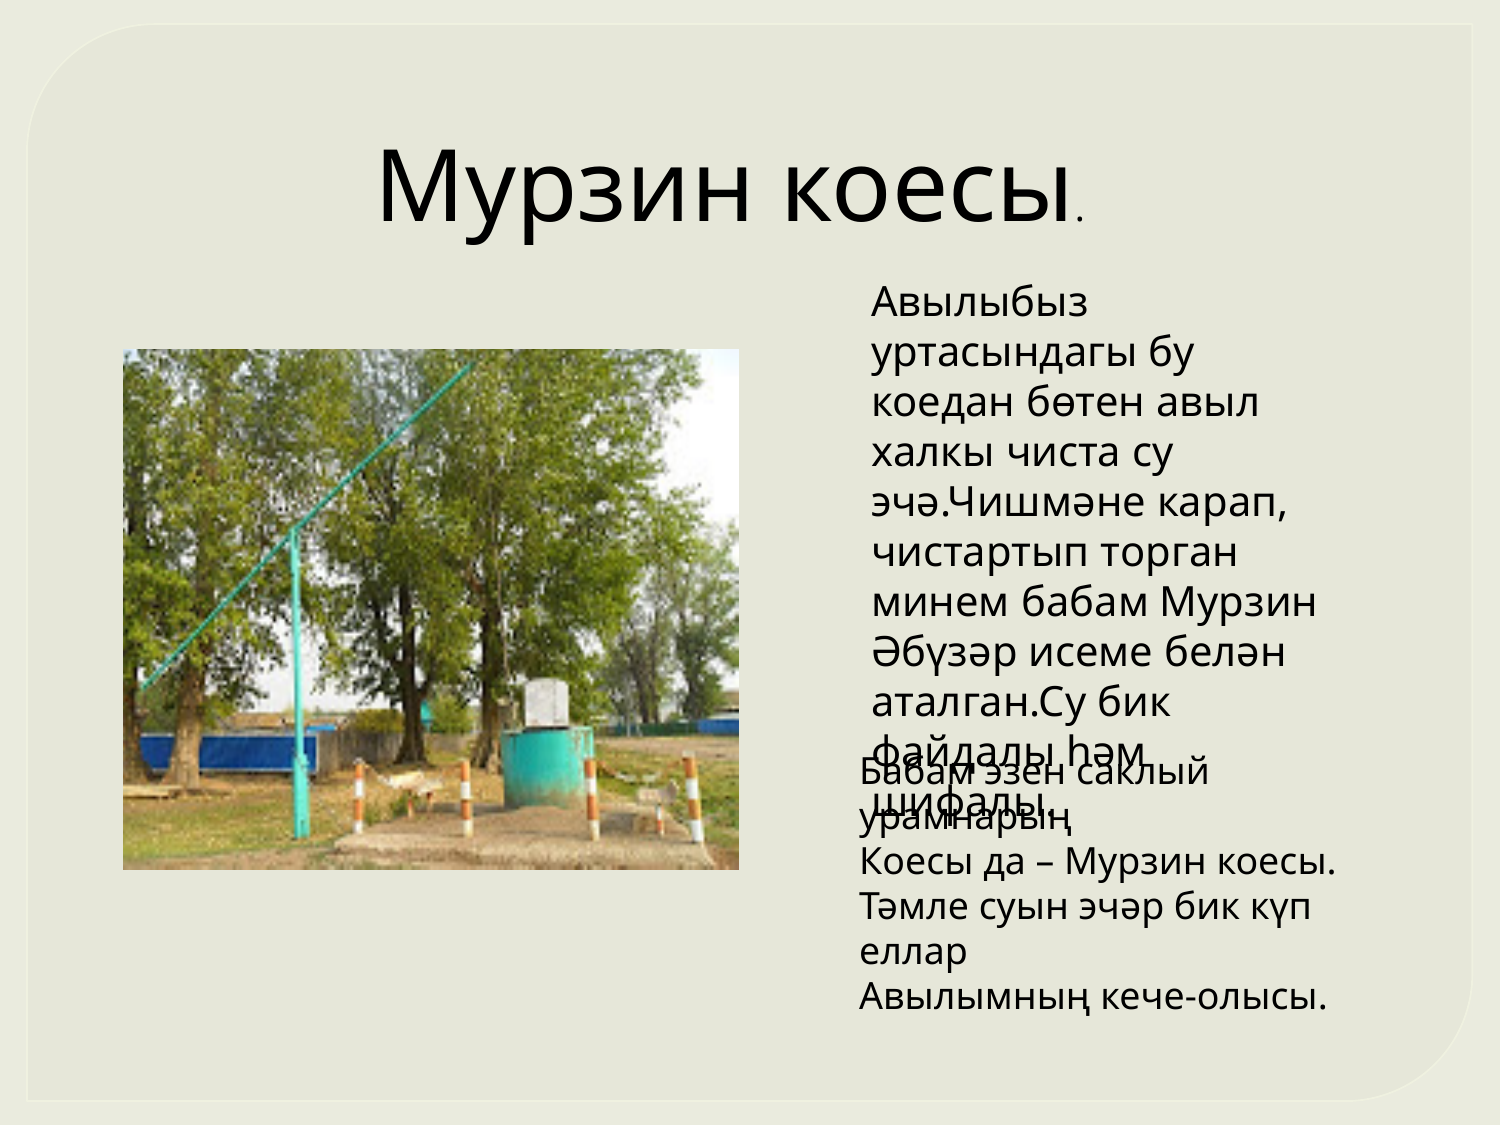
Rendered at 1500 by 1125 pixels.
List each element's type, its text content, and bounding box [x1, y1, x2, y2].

text_box Мурзин коесы. [360, 113, 1187, 249]
text_box Авылыбыз уртасындагы бу коедан бөтен авыл халкы чиста су эчә.Чишмәне карап, чистартып торган минем бабам Мурзин Әбүзәр исеме белән аталган.Су бик файдалы һәм шифалы. [856, 267, 1353, 739]
text_box Бабам эзен саклый урамнарың Коесы да – Мурзин коесы. Тәмле суын эчәр бик күп еллар Авылымның кече-олысы. [844, 739, 1412, 1025]
picture [123, 349, 739, 870]
